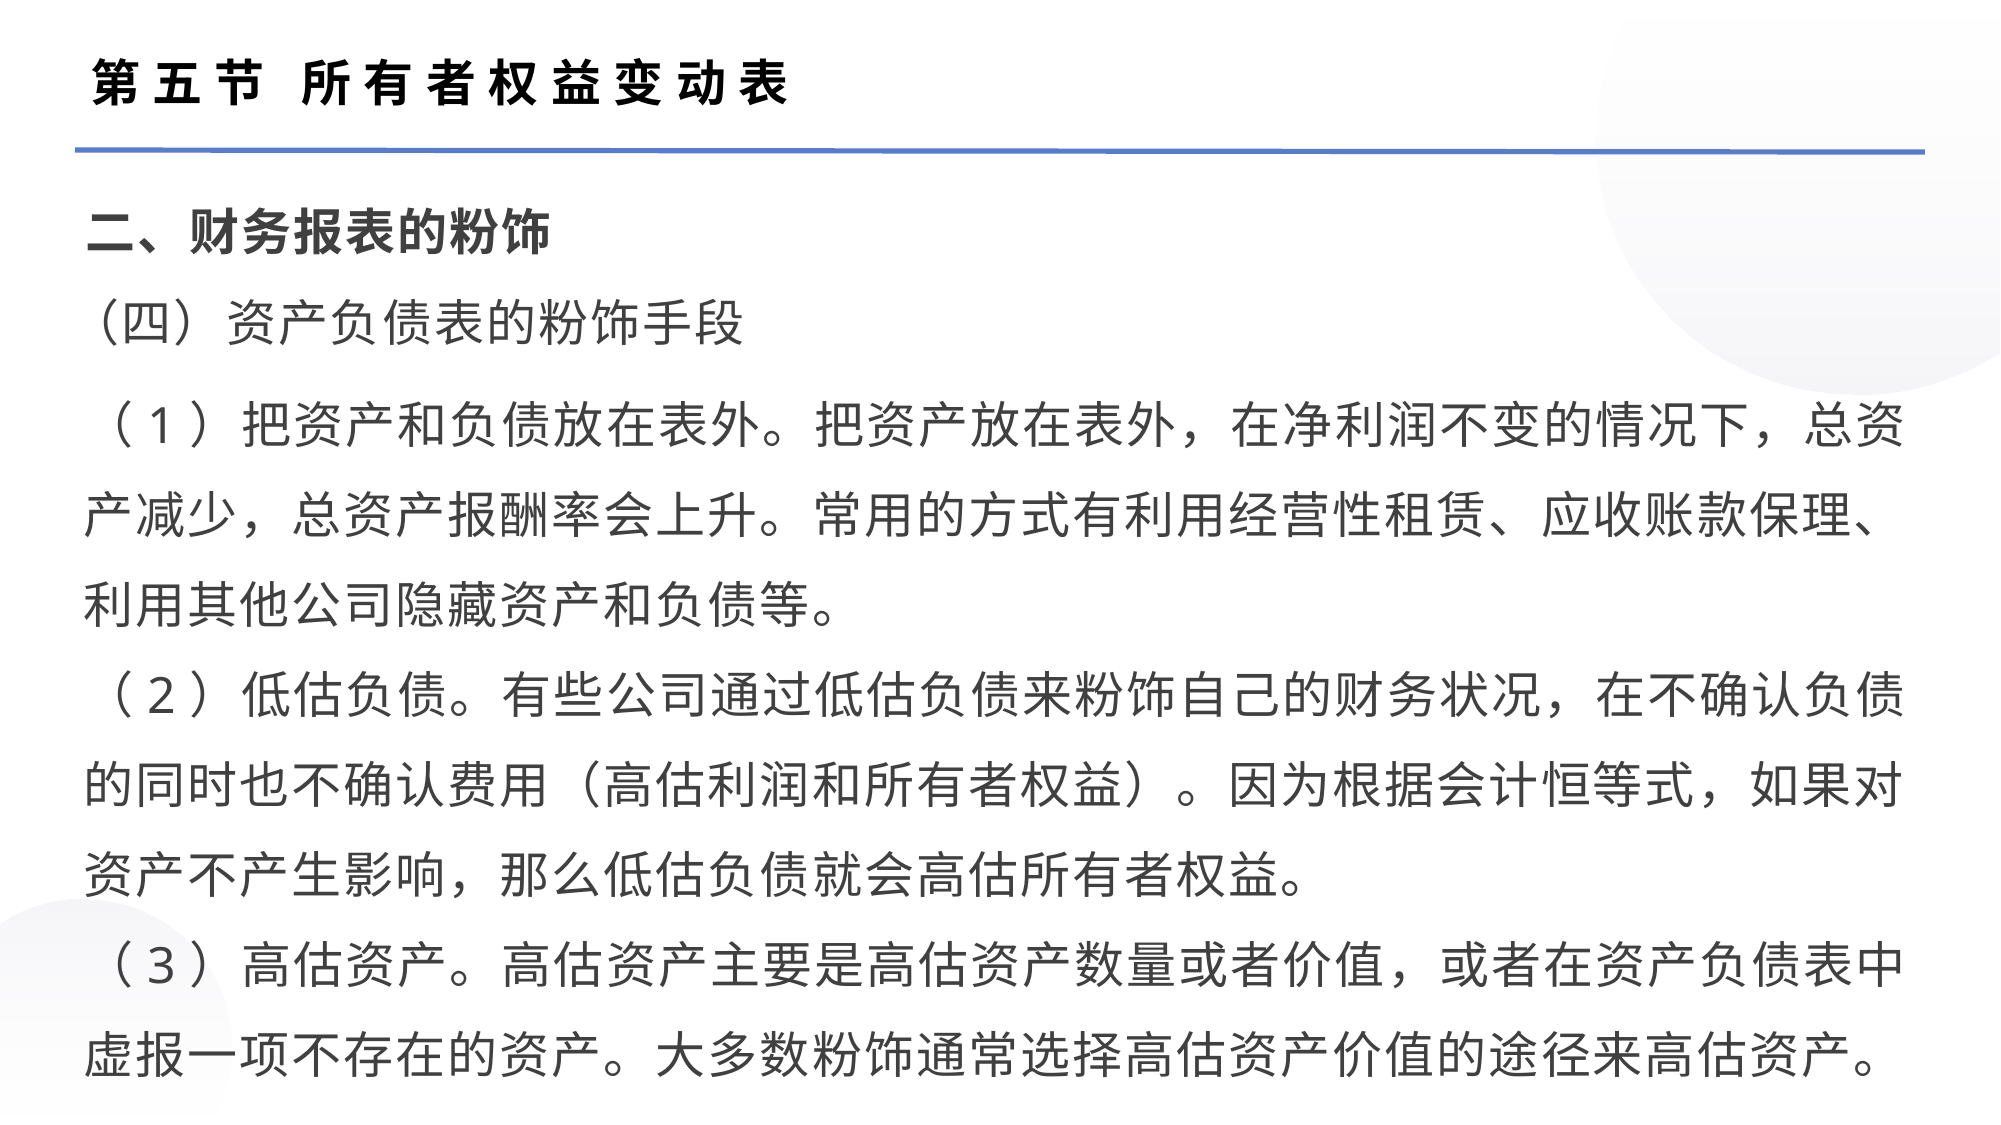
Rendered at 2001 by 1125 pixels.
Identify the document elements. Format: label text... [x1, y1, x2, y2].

text_box [1594, 0, 2000, 396]
text_box 二、财务报表的粉饰 [75, 171, 1881, 254]
text_box （1）把资产和负债放在表外。把资产放在表外，在净利润不变的情况下，总资产减少，总资产报酬率会上升。常用的方式有利用经营性租赁、应收账款保理、利用其他公司隐藏资产和负债等。 （2）低估负债。有些公司通过低估负债来粉饰自己的财务状况，在不确认负债的同时也不确认费用（高估利润和所有者权益）。因为根据会计恒等式，如果对资产不产生影响，那么低估负债就会高估所有者权益。 （3）高估资产。高估资产主要是高估资产数量或者价值，或者在资产负债表中虚报一项不存在的资产。大多数粉饰通常选择高估资产价值的途径来高估资产。 [72, 400, 1962, 1047]
text_box [0, 898, 233, 1125]
slide_number [1412, 1041, 1856, 1094]
text_box 第五节 所有者权益变动表 [74, 29, 1865, 112]
text_box （四）资产负债表的粉饰手段 [59, 254, 1881, 358]
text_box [74, 149, 1925, 153]
